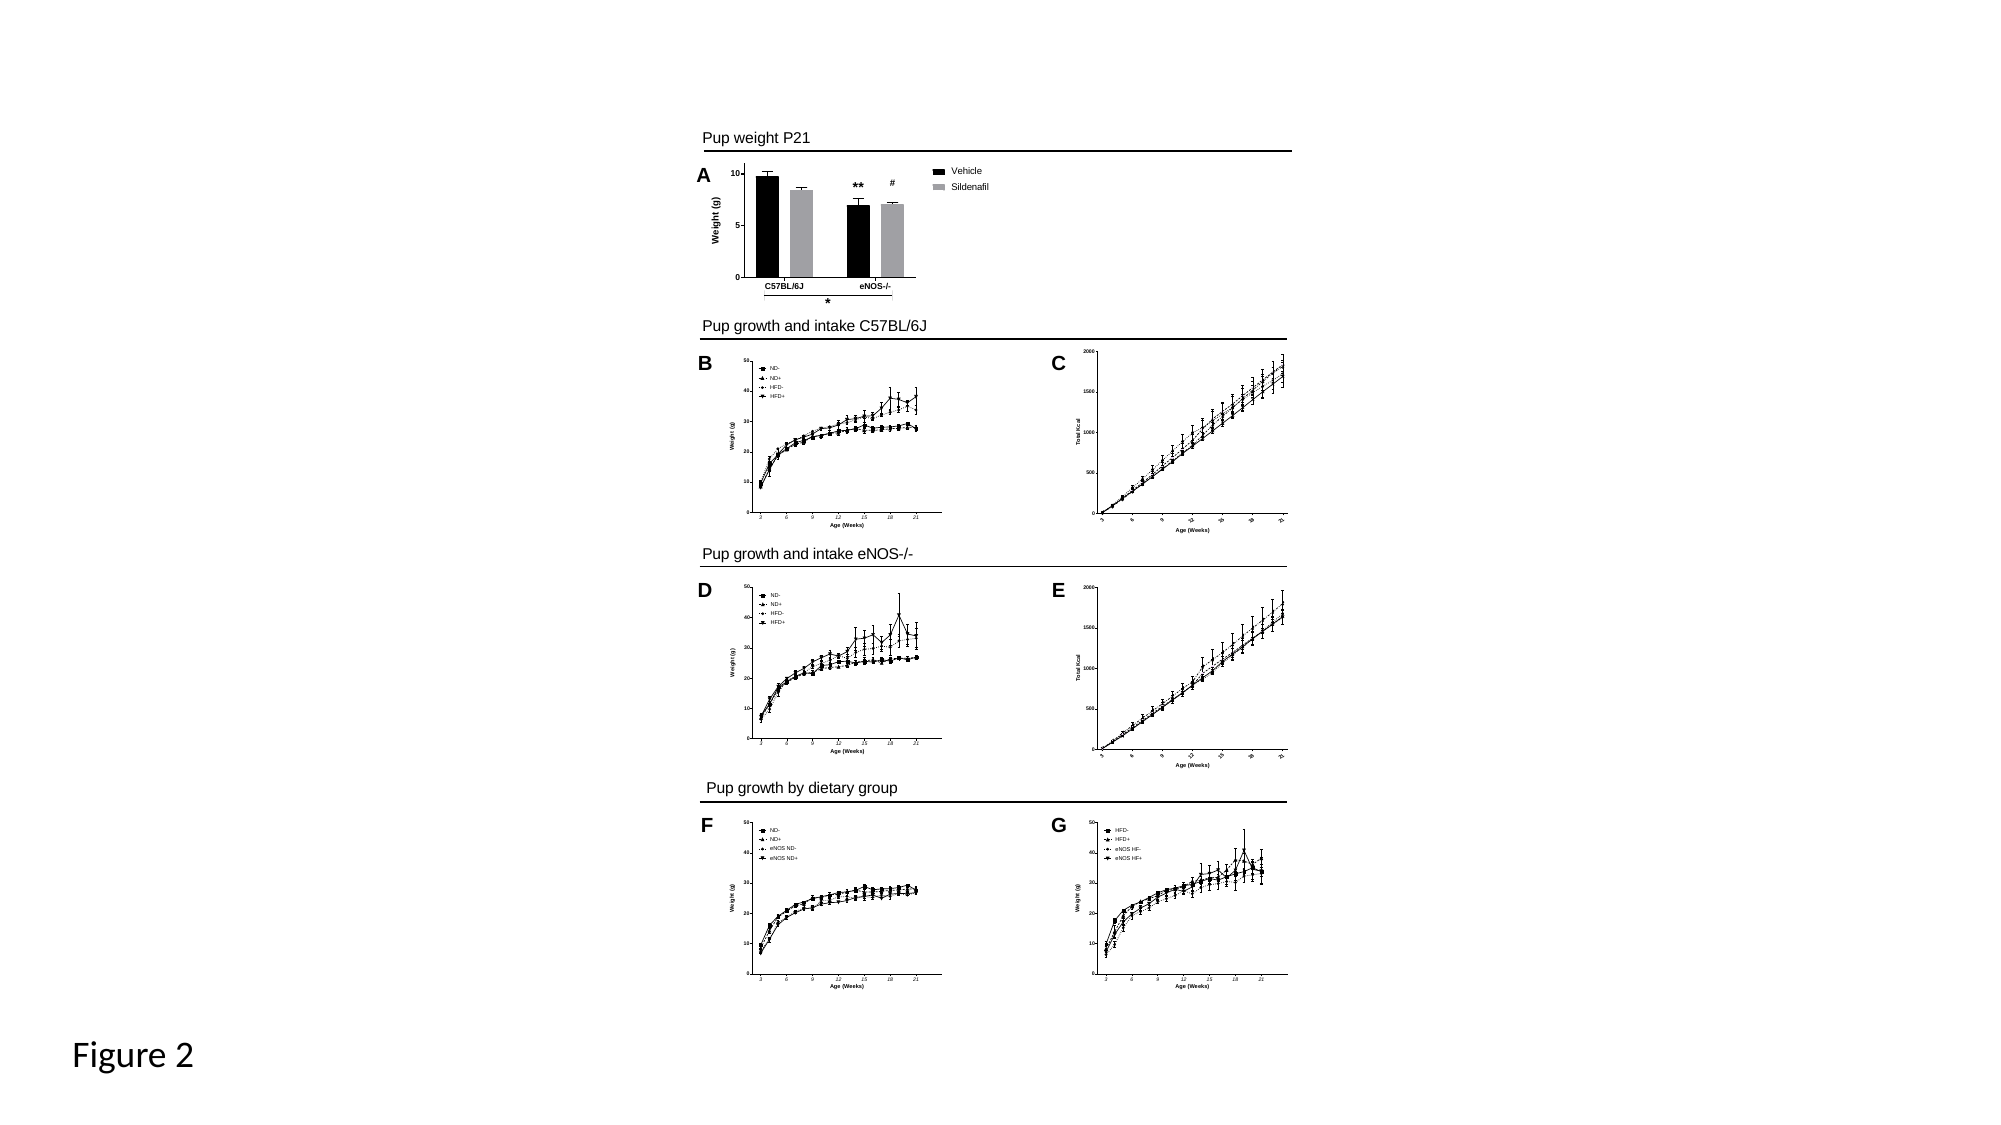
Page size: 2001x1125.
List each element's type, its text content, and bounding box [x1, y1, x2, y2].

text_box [685, 117, 1315, 1007]
text_box Figure 2 [57, 1022, 520, 1083]
